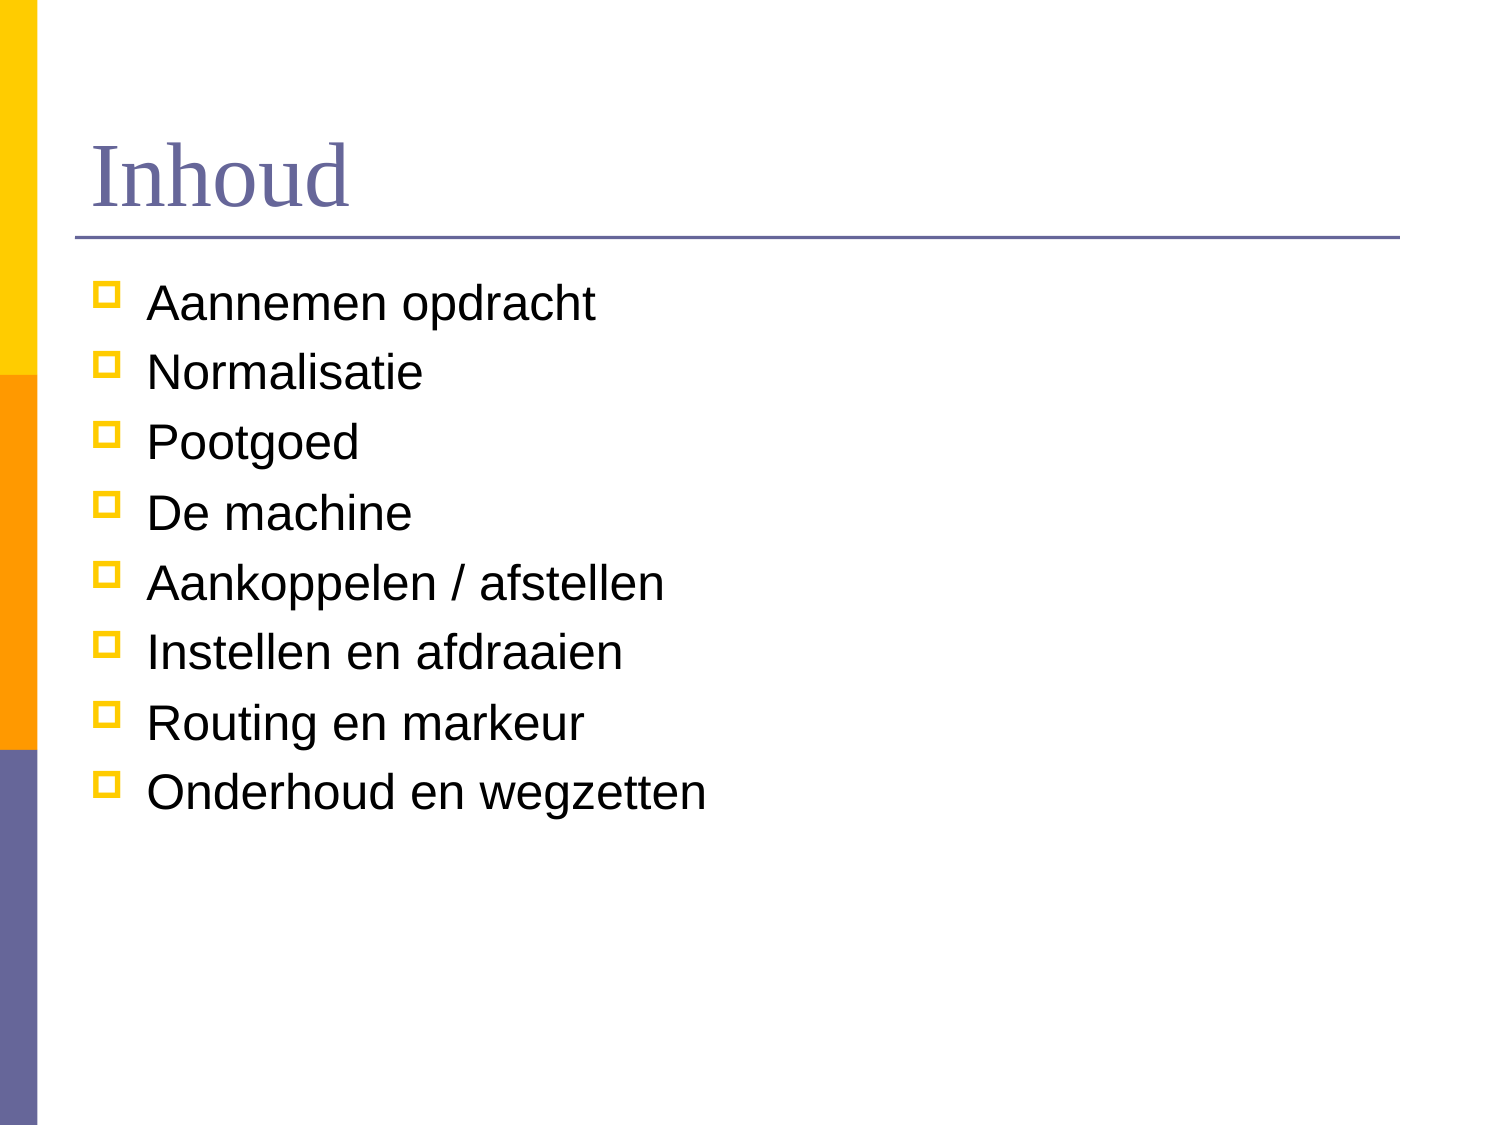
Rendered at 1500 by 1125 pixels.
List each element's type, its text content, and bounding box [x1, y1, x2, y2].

list Aannemen opdracht Normalisatie Pootgoed De machine Aankoppelen / afstellen Instellen en afdraaien Routing en markeur Onderhoud en wegzetten [75, 262, 1129, 1006]
title Inhoud [75, 45, 1425, 233]
